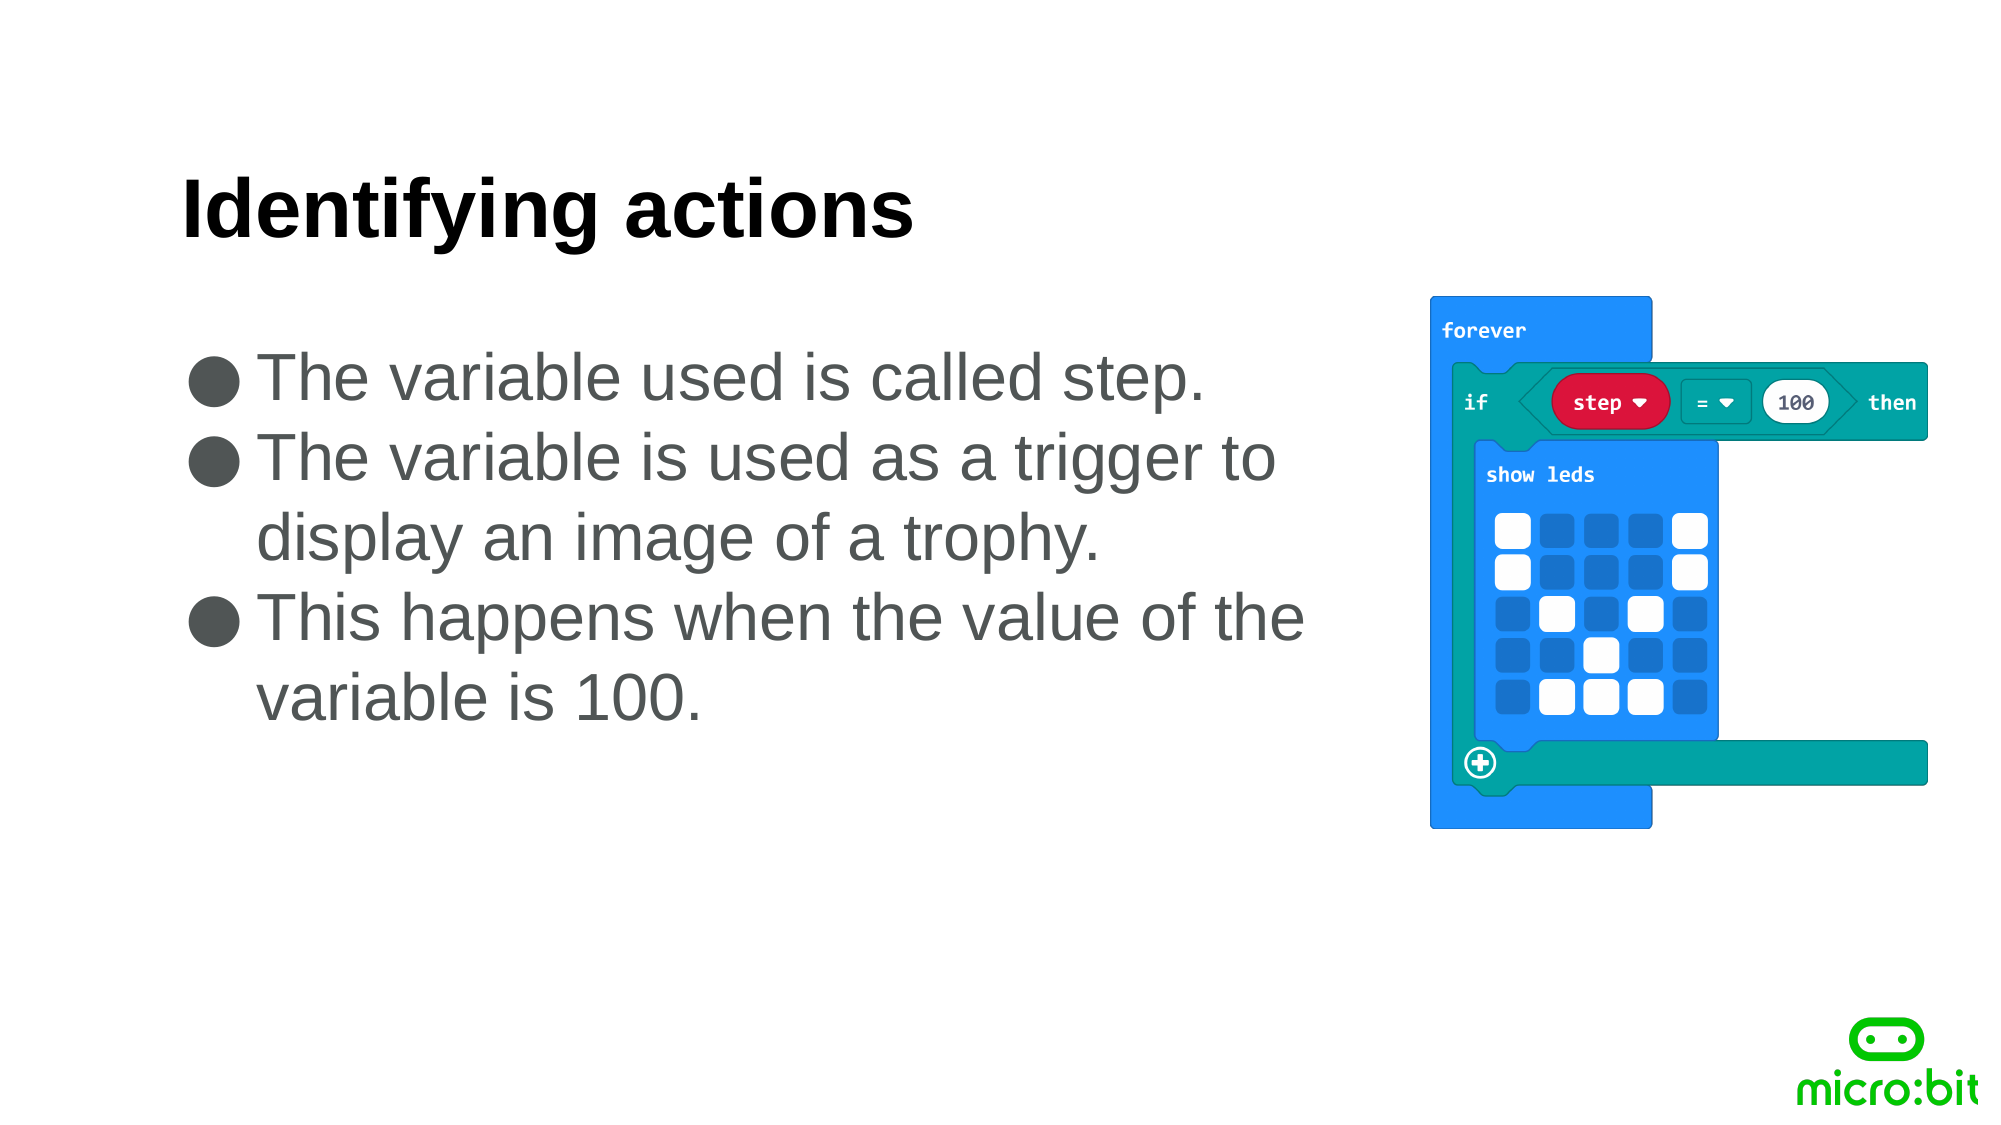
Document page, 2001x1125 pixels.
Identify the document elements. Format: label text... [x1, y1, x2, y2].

picture [1429, 295, 1928, 829]
text_box Identifying actions The variable used is called step. The variable is used as a trigger to display an image of a trophy. This happens when the value of the variable is 100. [166, 60, 1323, 884]
picture [1797, 1017, 1978, 1106]
